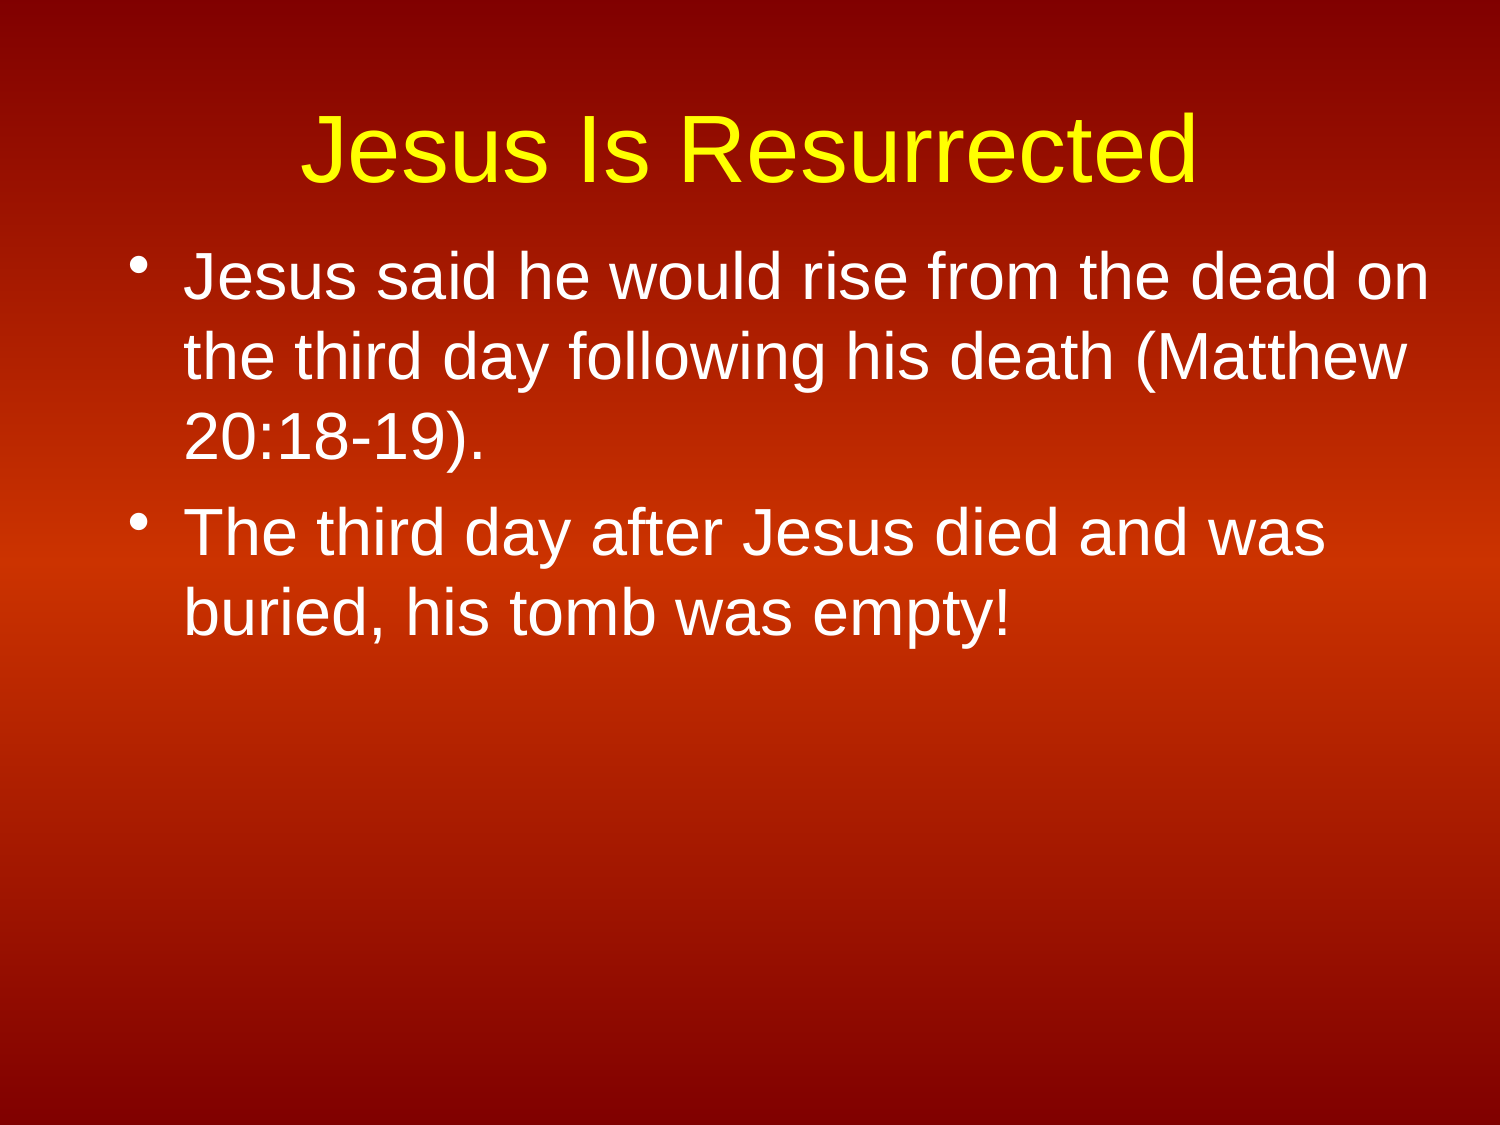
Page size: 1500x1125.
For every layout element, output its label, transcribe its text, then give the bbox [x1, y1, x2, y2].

title Jesus Is Resurrected [37, 50, 1463, 238]
list Jesus said he would rise from the dead on the third day following his death (Matthew 20:18-19). The third day after Jesus died and was buried, his tomb was empty! [112, 224, 1463, 1125]
